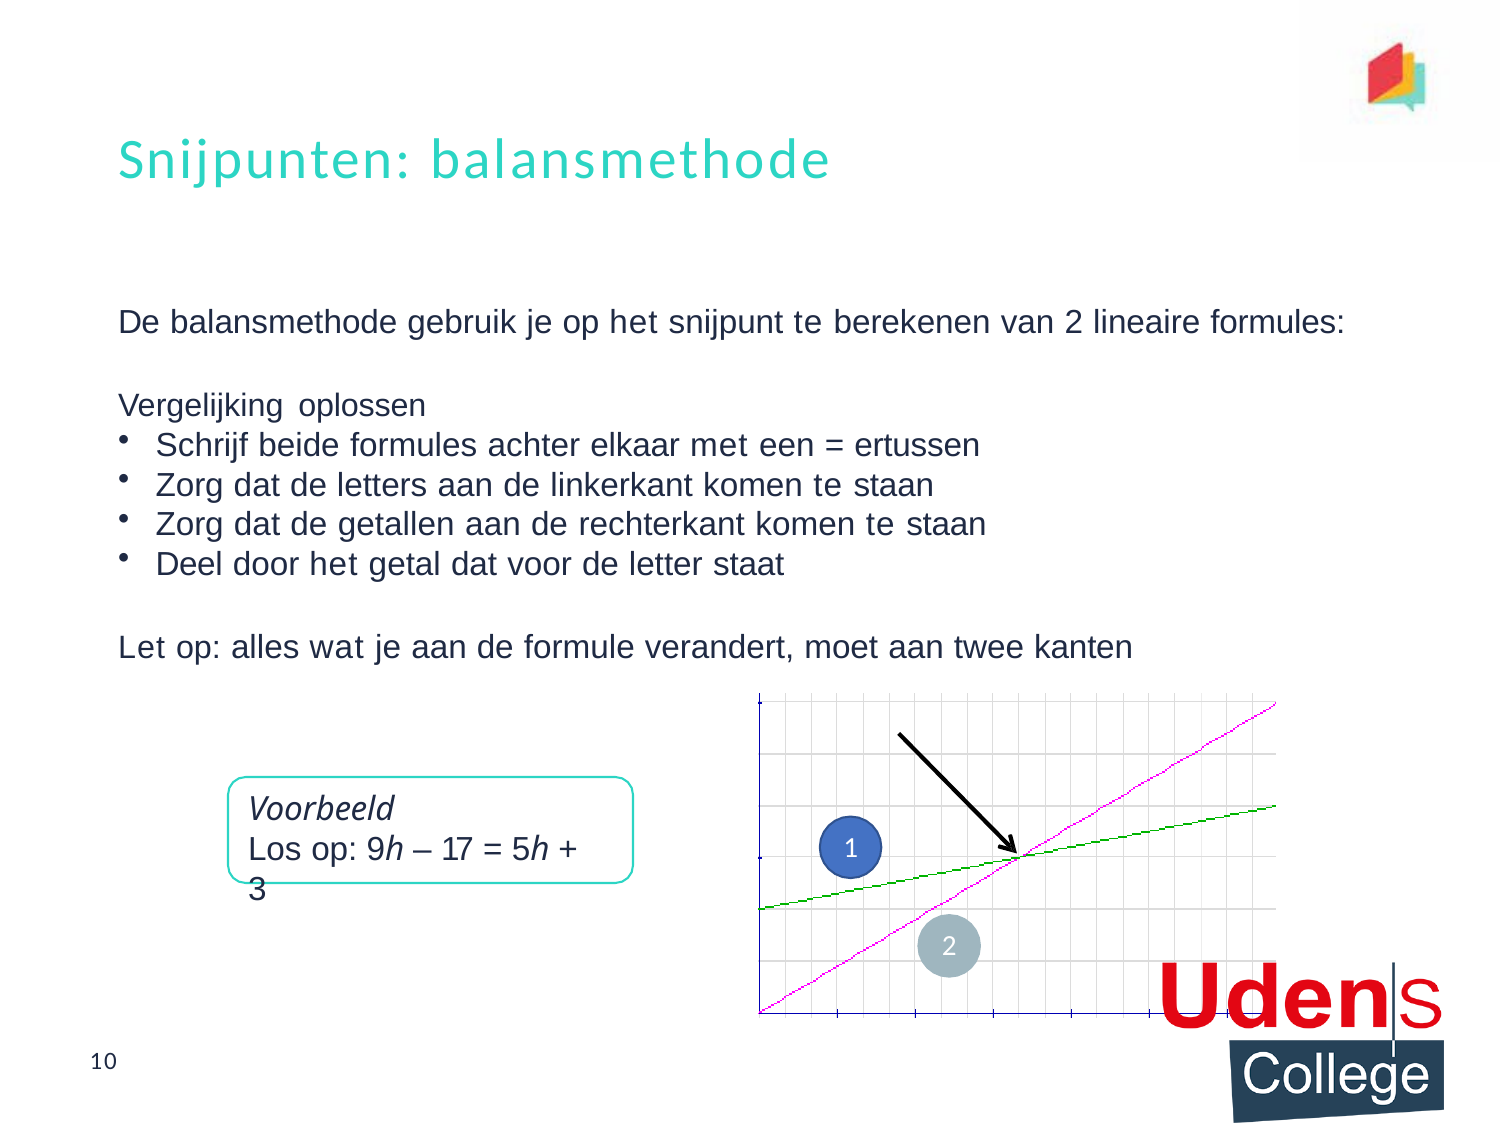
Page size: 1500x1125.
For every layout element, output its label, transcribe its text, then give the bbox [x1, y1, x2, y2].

text_box Voorbeeld Los op: 9h – 17 = 5h + 3 [246, 893, 604, 908]
title Snijpunten: balansmethode [116, 119, 846, 298]
text_box 10 [83, 1043, 129, 1075]
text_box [758, 693, 1277, 1018]
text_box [917, 913, 982, 979]
text_box De balansmethode gebruik je op het snijpunt te berekenen van 2 lineaire formules: Vergelijking oplossen Schrijf beide formules achter elkaar met een = ertussen Zorg dat de letters aan de linkerkant komen te staan Zorg dat de getallen aan de rechterkant komen te staan Deel door het getal dat voor de letter staat Let op: alles wat je aan de formule verandert, moet aan twee kanten [116, 298, 1360, 666]
picture [1162, 0, 1500, 1123]
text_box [226, 775, 635, 885]
